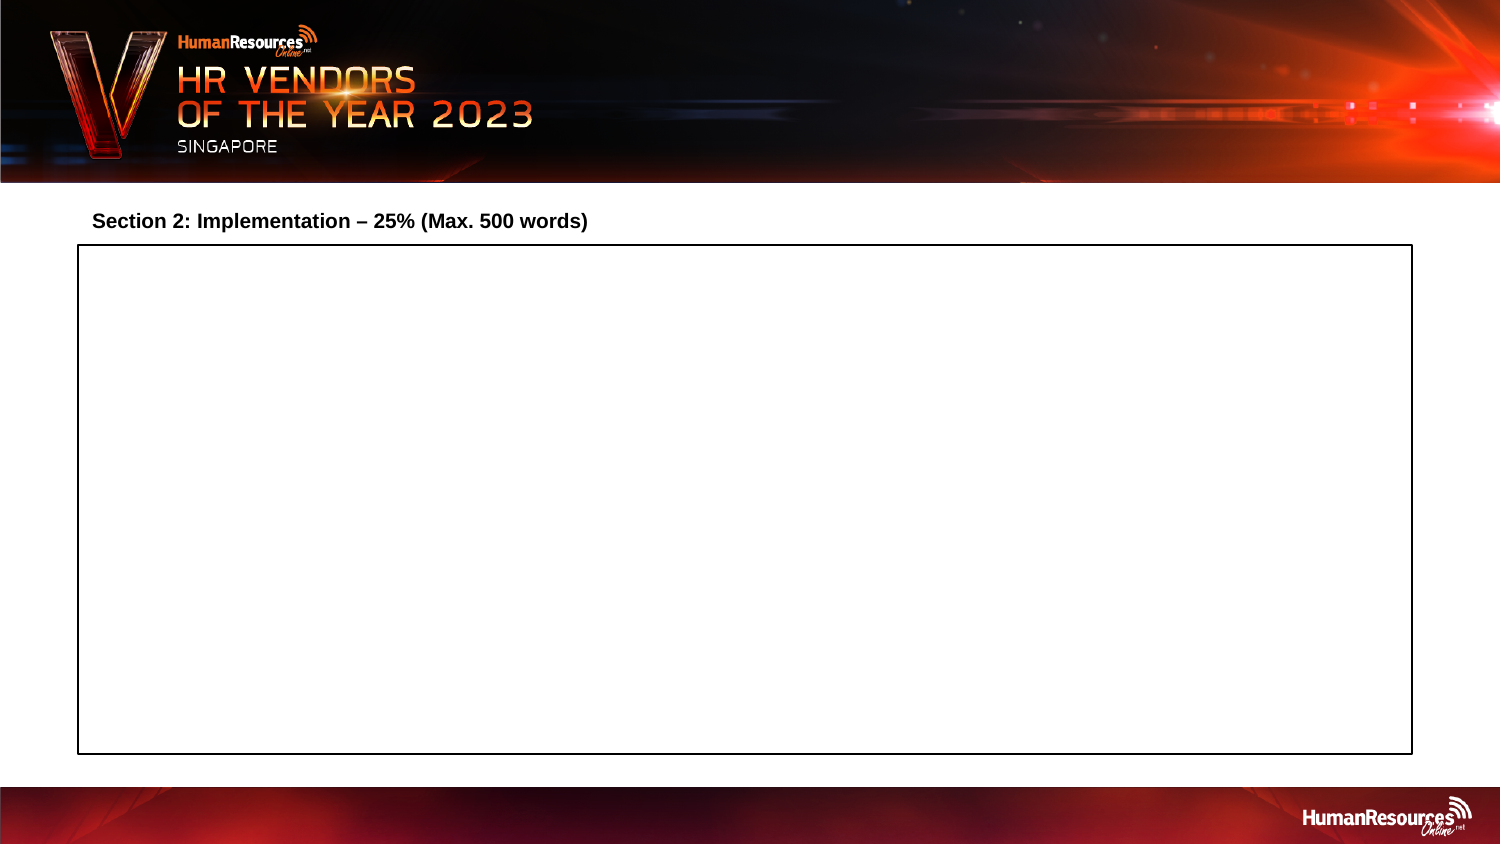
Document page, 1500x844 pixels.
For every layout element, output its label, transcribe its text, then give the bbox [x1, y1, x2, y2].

picture [0, 0, 1500, 844]
text_box Section 2: Implementation – 25% (Max. 500 words) [77, 200, 1211, 241]
text_box [77, 244, 1413, 755]
